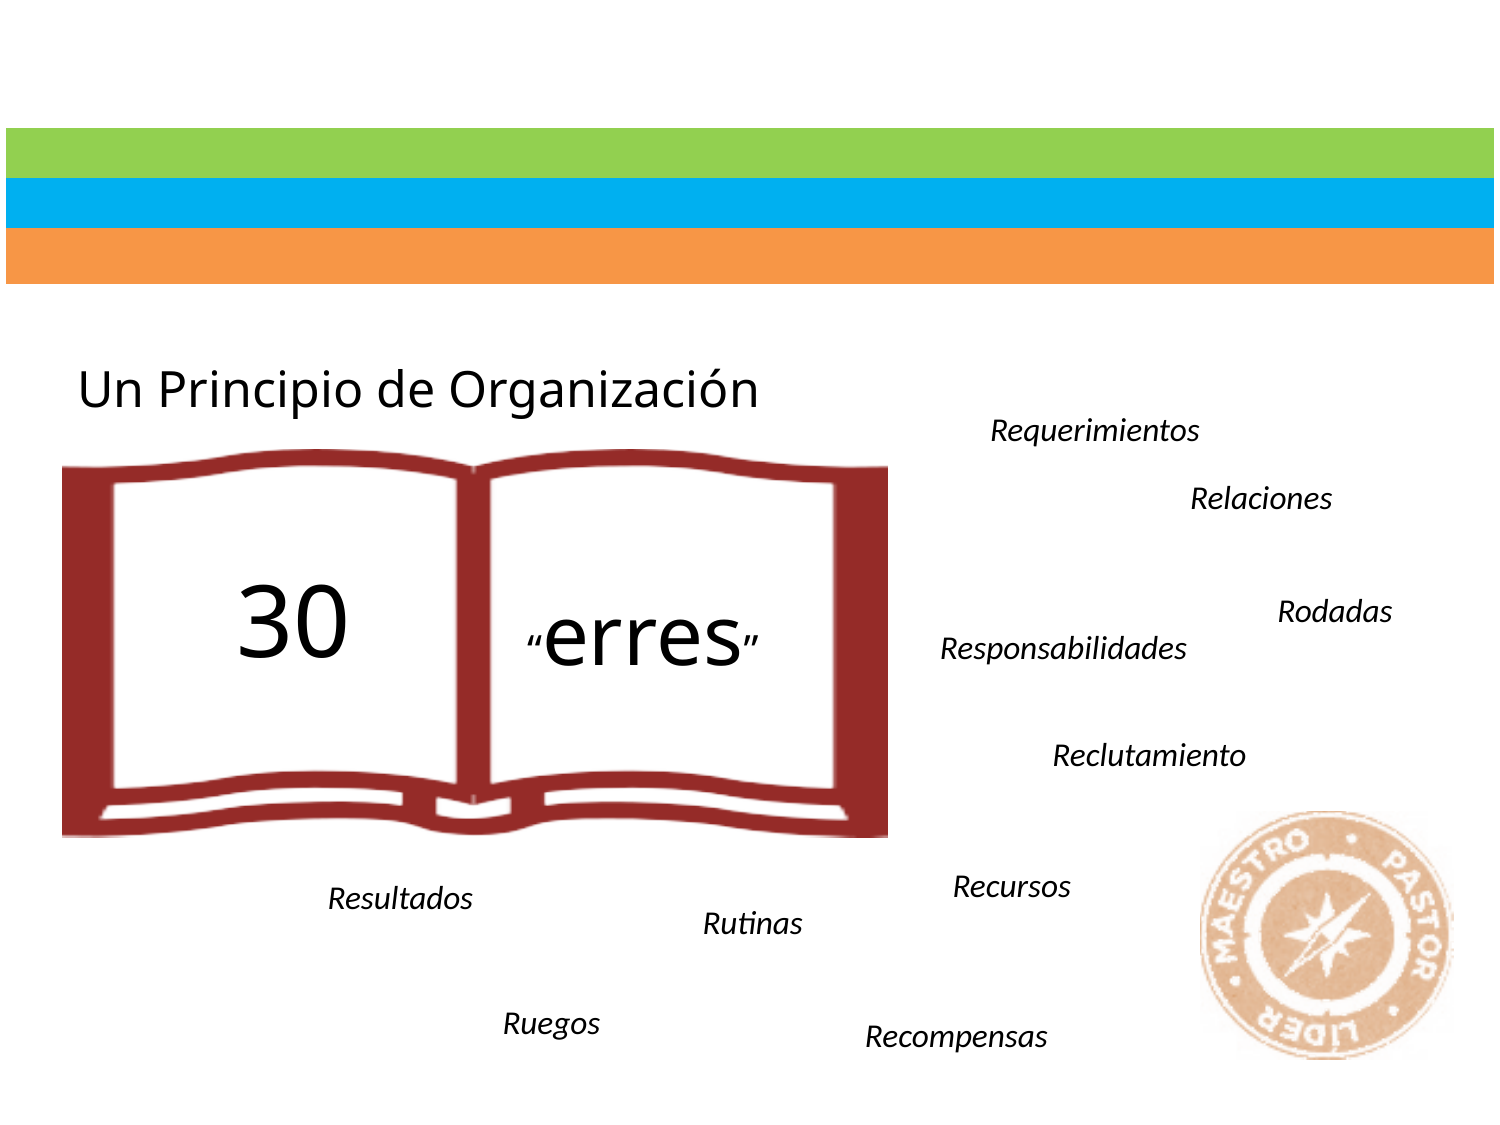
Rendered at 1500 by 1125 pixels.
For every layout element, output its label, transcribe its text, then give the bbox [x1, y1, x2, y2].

text_box Reclutamiento [1037, 725, 1300, 781]
text_box [4, 126, 1496, 176]
text_box Un Principio de Organización [62, 349, 900, 425]
text_box Responsabilidades [924, 618, 1225, 674]
text_box Rutinas [687, 893, 838, 949]
text_box Recompensas [849, 1006, 1113, 1062]
picture [1199, 811, 1454, 1060]
text_box Resultados [312, 868, 500, 924]
text_box Relaciones [1175, 468, 1350, 524]
text_box [4, 226, 1496, 286]
text_box Ruegos [487, 993, 625, 1049]
text_box Requerimientos [975, 400, 1238, 456]
text_box Rodadas [1262, 581, 1413, 637]
text_box [4, 176, 1496, 226]
text_box Recursos [937, 856, 1100, 912]
picture [62, 449, 888, 838]
